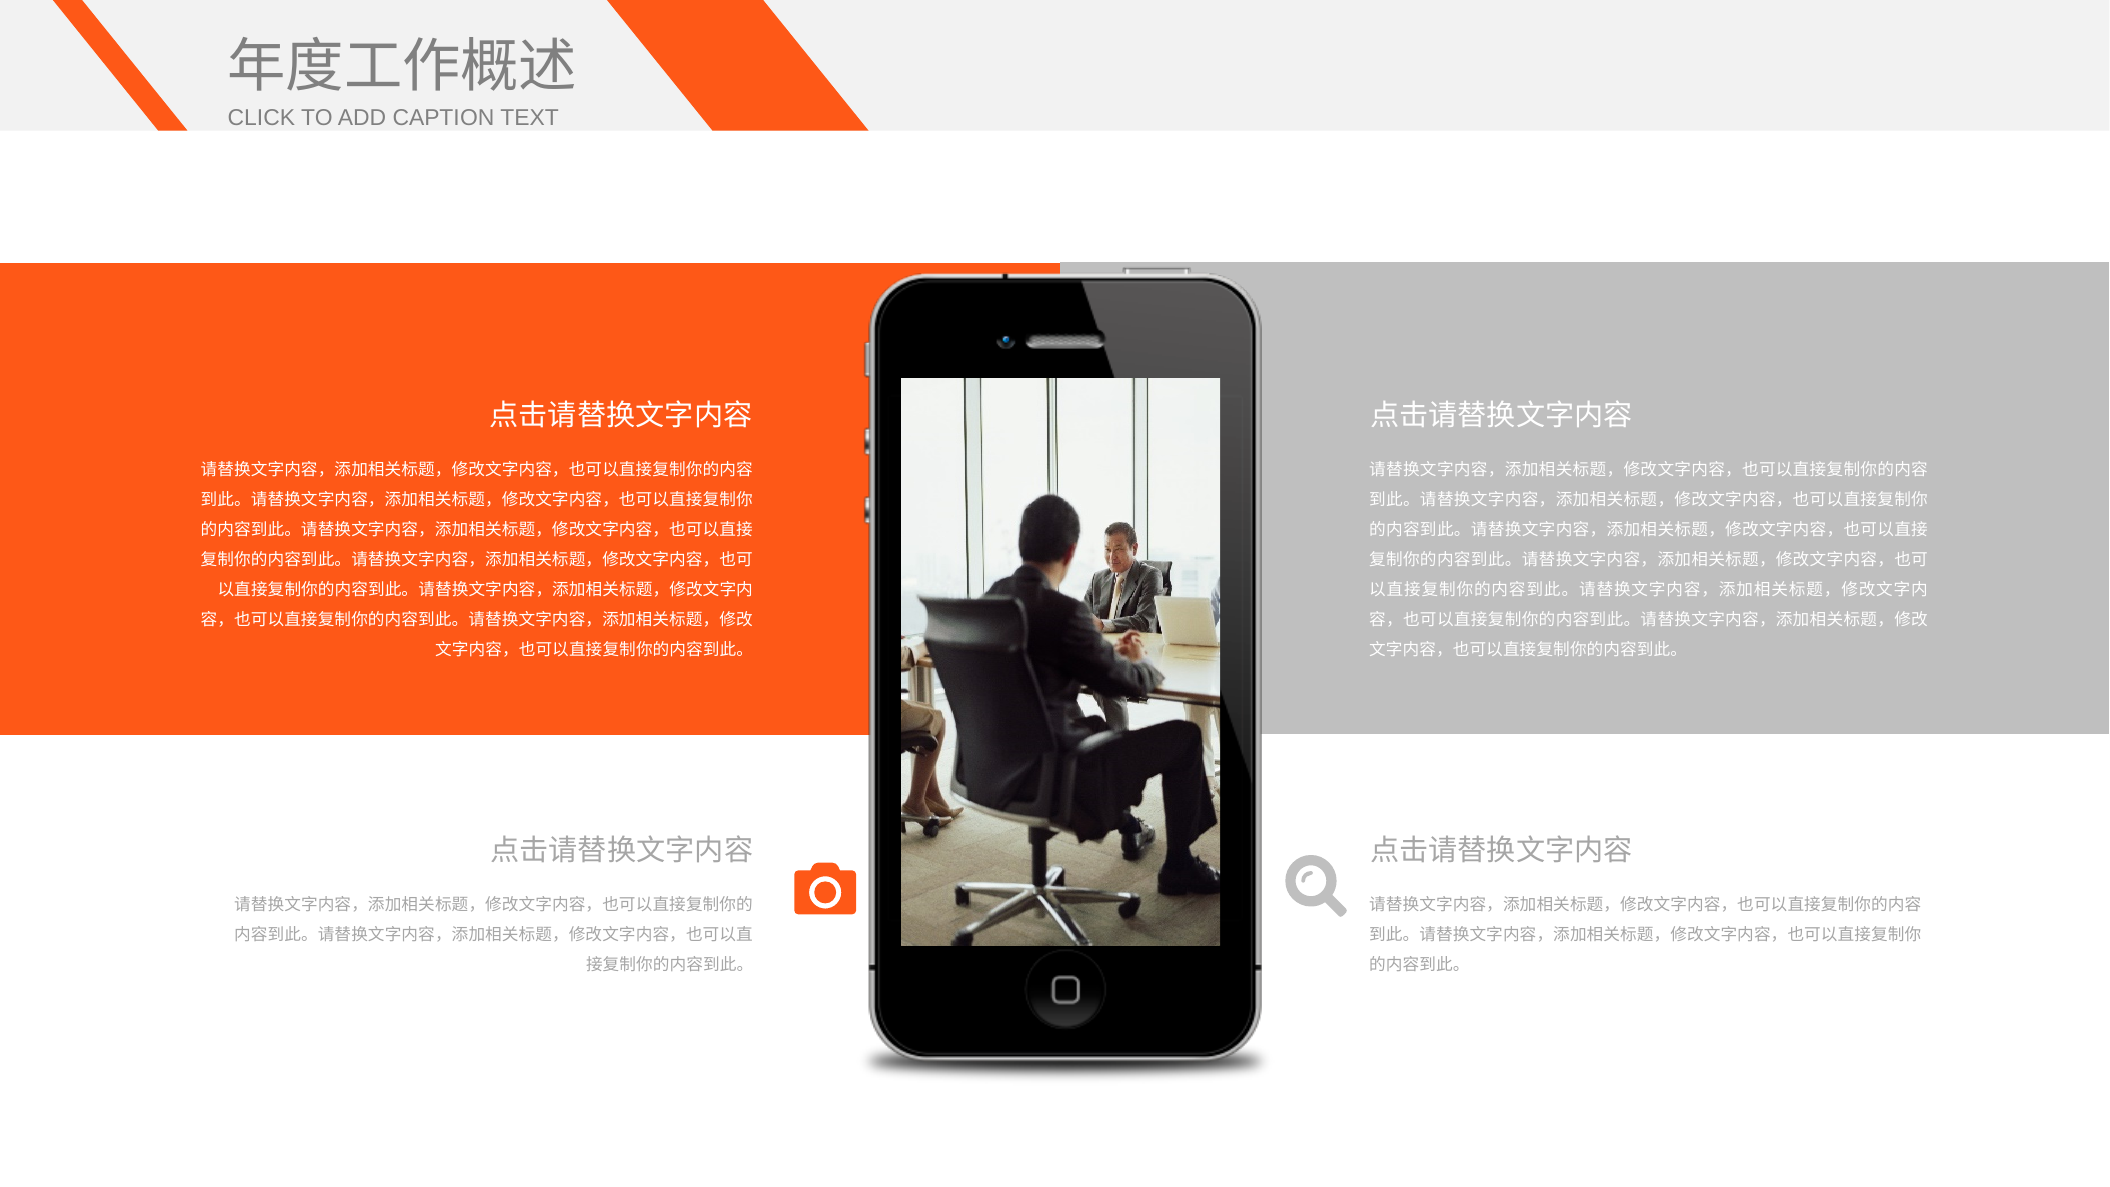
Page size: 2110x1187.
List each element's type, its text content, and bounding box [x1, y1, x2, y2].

text_box 点击请替换文字内容 [1370, 831, 1634, 867]
text_box [0, 263, 849, 735]
text_box [849, 201, 1282, 1116]
text_box 点击请替换文字内容 [465, 831, 754, 867]
text_box [1282, 262, 2110, 734]
text_box [794, 862, 857, 915]
text_box 请替换文字内容，添加相关标题，修改文字内容，也可以直接复制你的内容到此。请替换文字内容，添加相关标题，修改文字内容，也可以直接复制你的内容到此。 [1369, 884, 1929, 975]
text_box 请替换文字内容，添加相关标题，修改文字内容，也可以直接复制你的内容到此。请替换文字内容，添加相关标题，修改文字内容，也可以直接复制你的内容到此。 [219, 884, 754, 975]
text_box [1285, 855, 1347, 917]
text_box 年度工作概述 [227, 27, 607, 98]
text_box 请替换文字内容，添加相关标题，修改文字内容，也可以直接复制你的内容到此。请替换文字内容，添加相关标题，修改文字内容，也可以直接复制你的内容到此。请替换文字内容，添加相关标题，修改文字内容，也可以直接复制你的内容到此。请替换文字内容，添加相关标题，修改文字内容，也可以直接复制你的内容到此。请替换文字内容，添加相关标题，修改文字内容，也可以直接复制你的内容到此。请替换文字内容，添加相关标题，修改文字内容，也可以直接复制你的内容到此。 [192, 449, 754, 659]
text_box [900, 377, 1221, 946]
text_box CLICK TO ADD CAPTION TEXT [227, 102, 607, 131]
text_box 请替换文字内容，添加相关标题，修改文字内容，也可以直接复制你的内容到此。请替换文字内容，添加相关标题，修改文字内容，也可以直接复制你的内容到此。请替换文字内容，添加相关标题，修改文字内容，也可以直接复制你的内容到此。请替换文字内容，添加相关标题，修改文字内容，也可以直接复制你的内容到此。请替换文字内容，添加相关标题，修改文字内容，也可以直接复制你的内容到此。请替换文字内容，添加相关标题，修改文字内容，也可以直接复制你的内容到此。 [1369, 449, 1929, 659]
text_box 点击请替换文字内容 [1370, 396, 1634, 432]
text_box 点击请替换文字内容 [489, 396, 753, 432]
